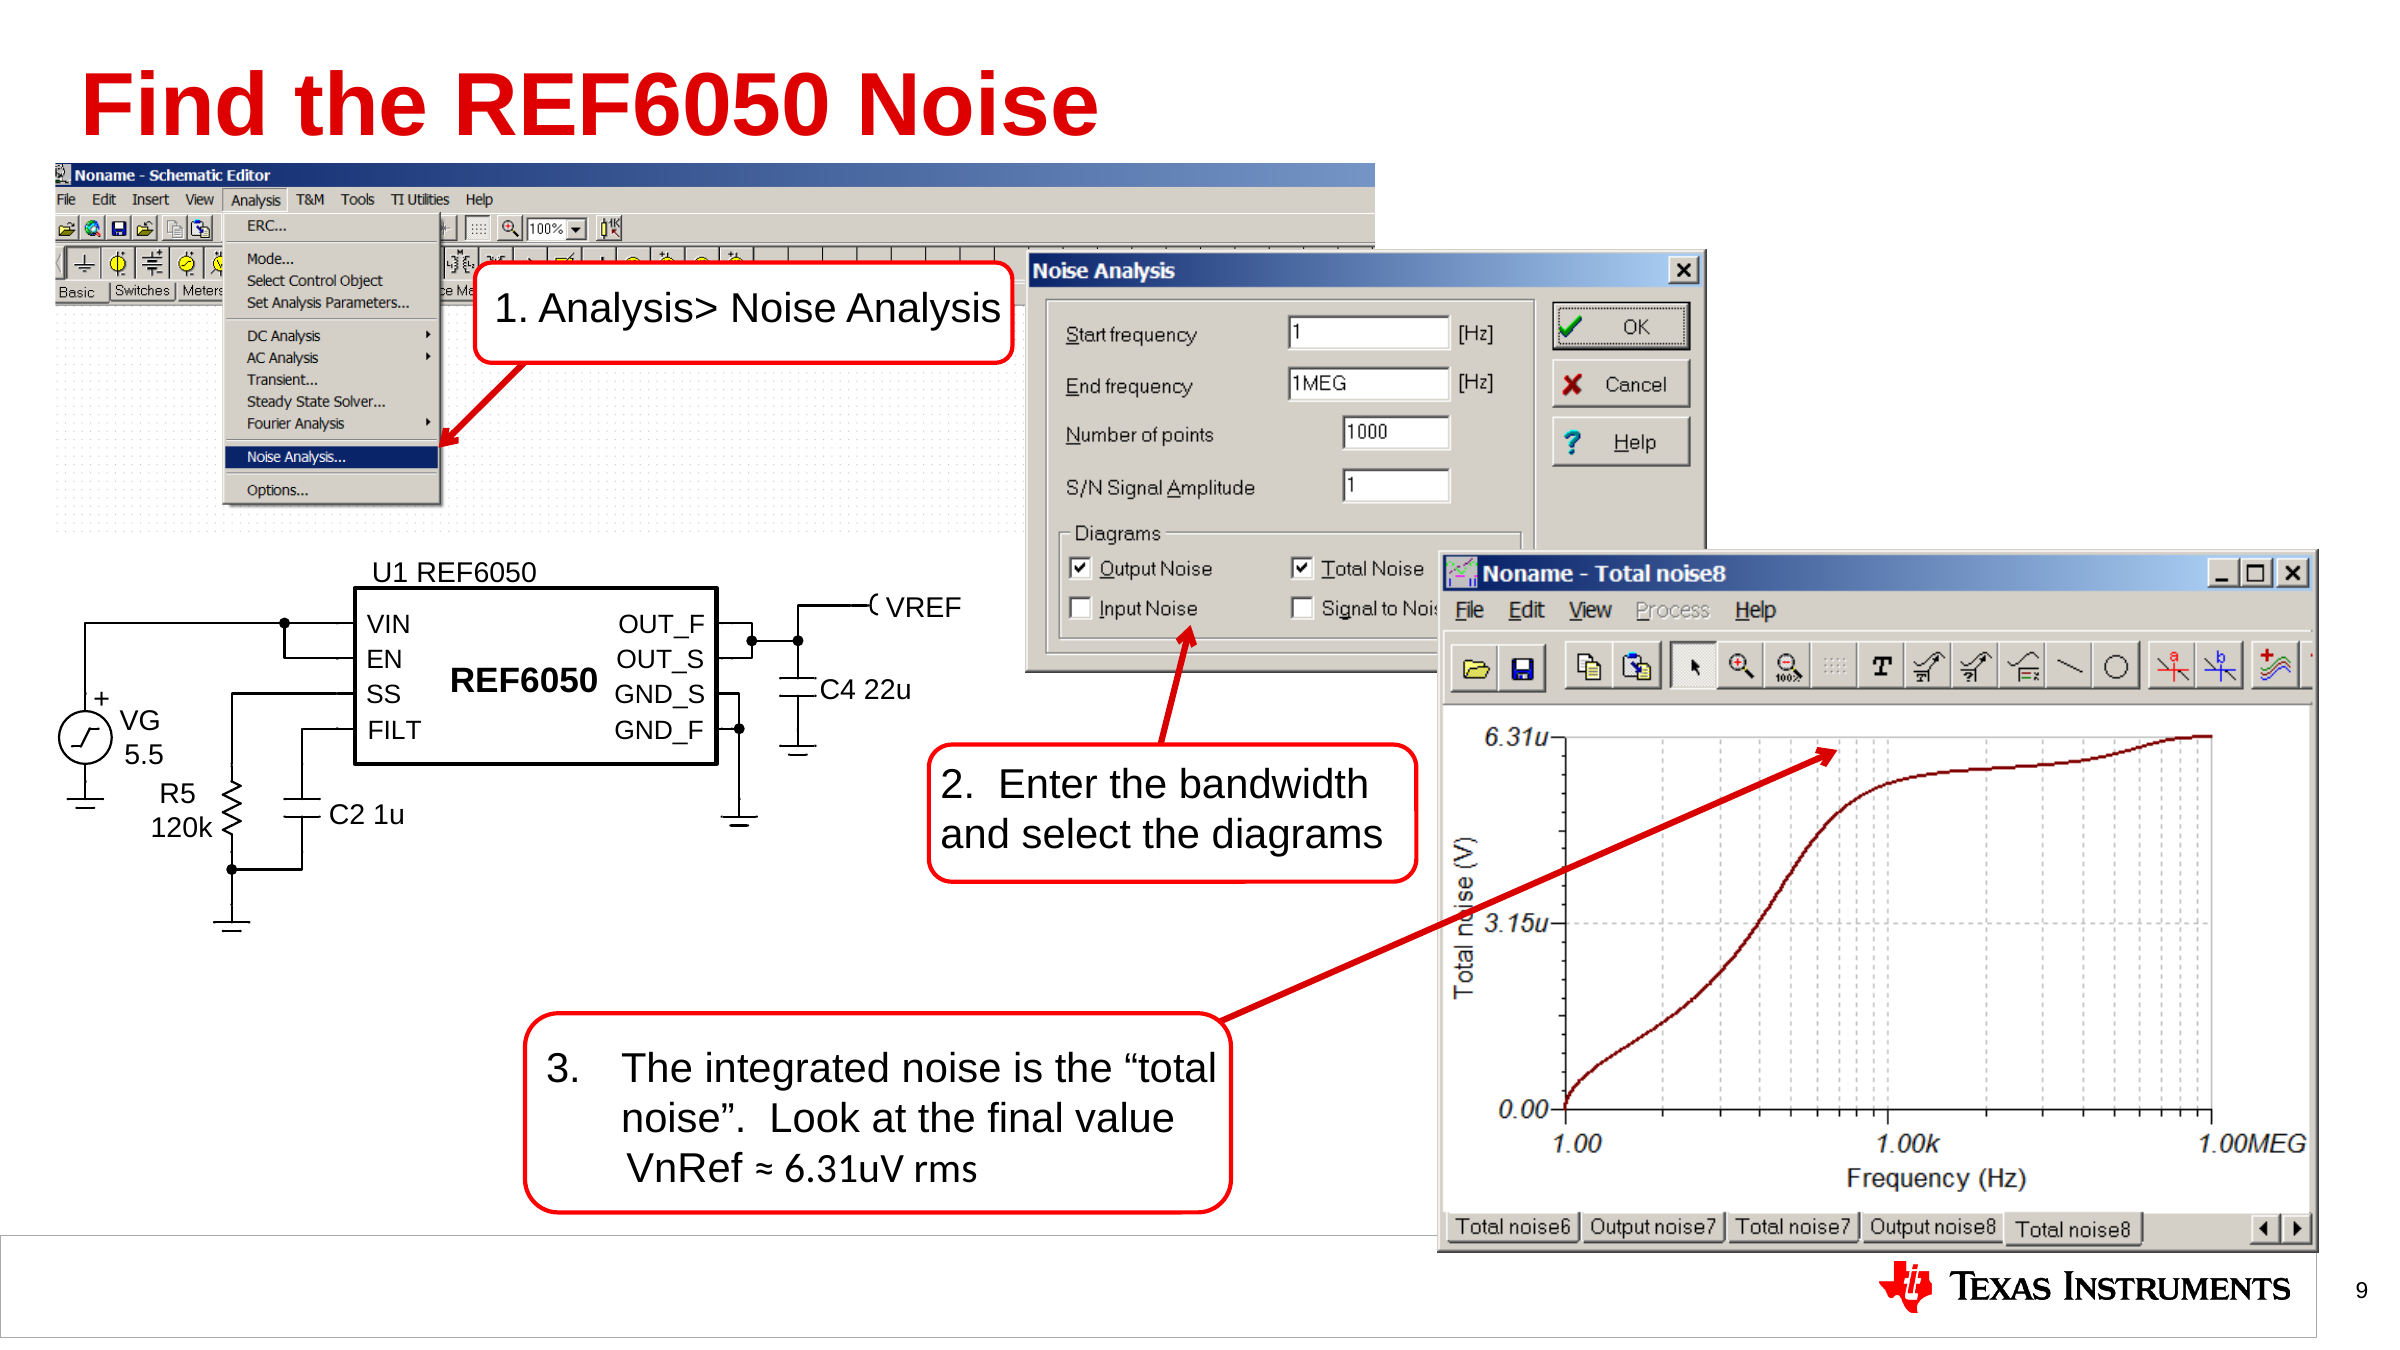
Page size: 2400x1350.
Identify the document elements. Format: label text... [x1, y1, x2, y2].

picture [1879, 1261, 2290, 1265]
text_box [474, 262, 920, 364]
slide_number 9 [1828, 1265, 2389, 1307]
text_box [524, 549, 2319, 1254]
picture [55, 163, 1376, 536]
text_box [438, 349, 538, 448]
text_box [925, 249, 1707, 546]
title Find the REF6050 Noise [60, 27, 2282, 189]
picture [1879, 1307, 2290, 1313]
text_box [55, 546, 980, 935]
